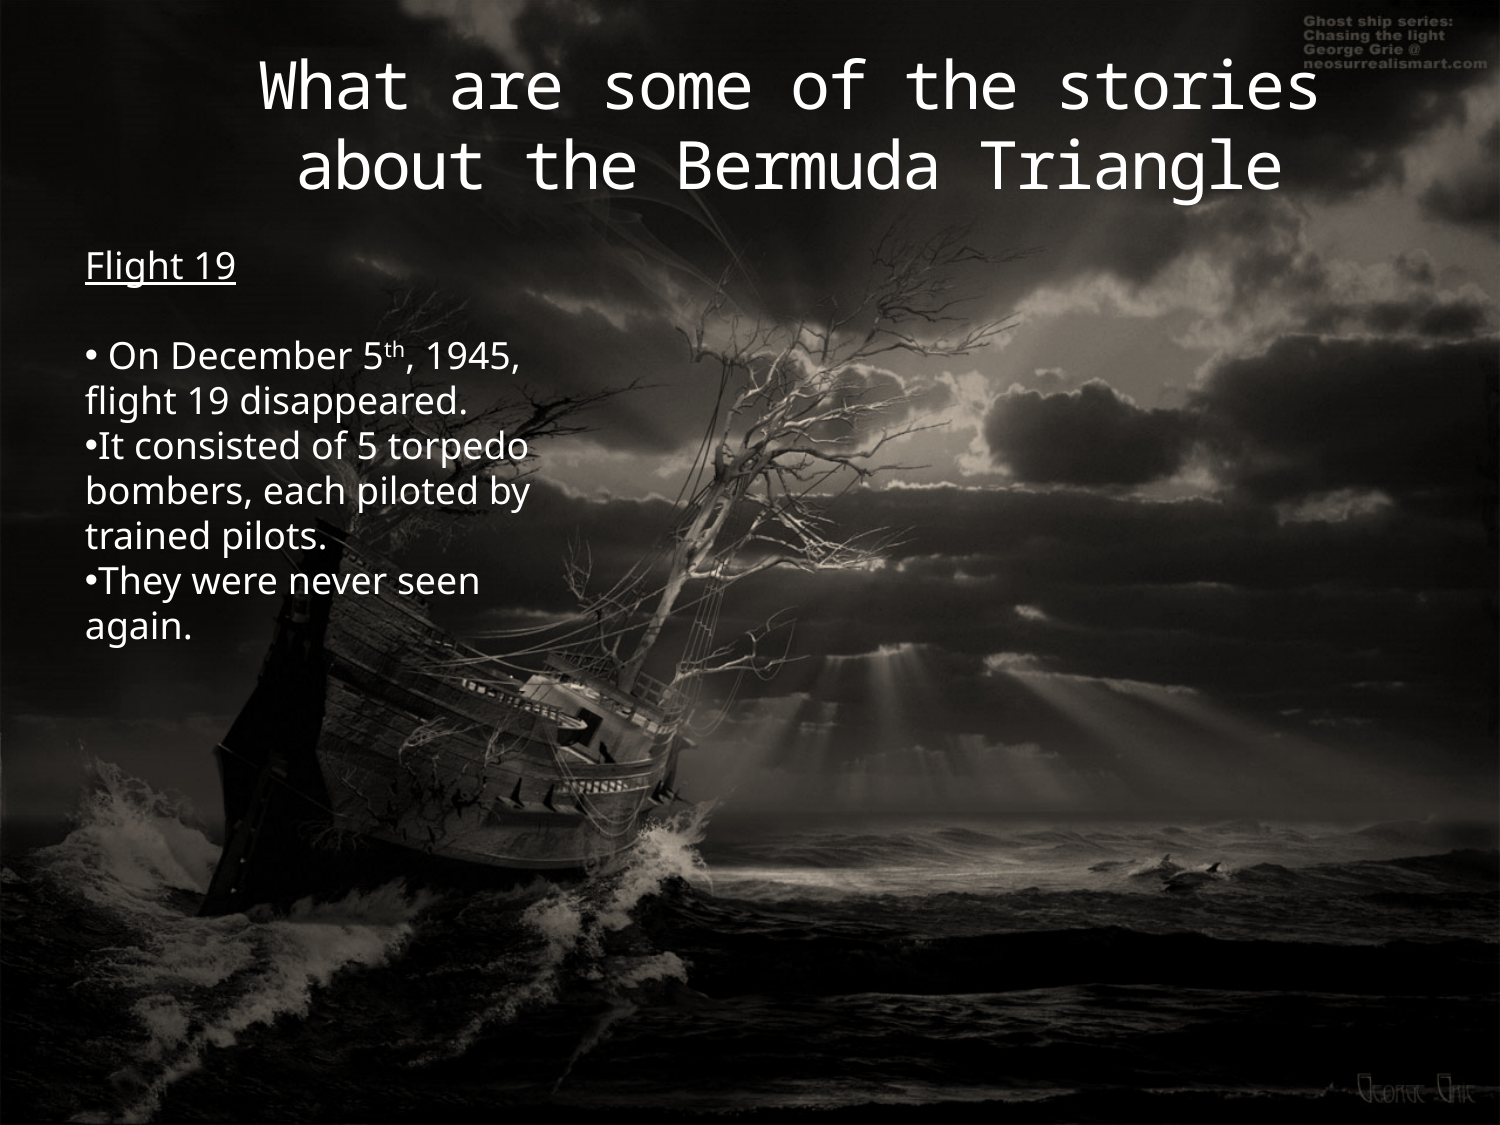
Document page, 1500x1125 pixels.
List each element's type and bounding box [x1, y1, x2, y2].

list [0, 0, 1500, 1125]
